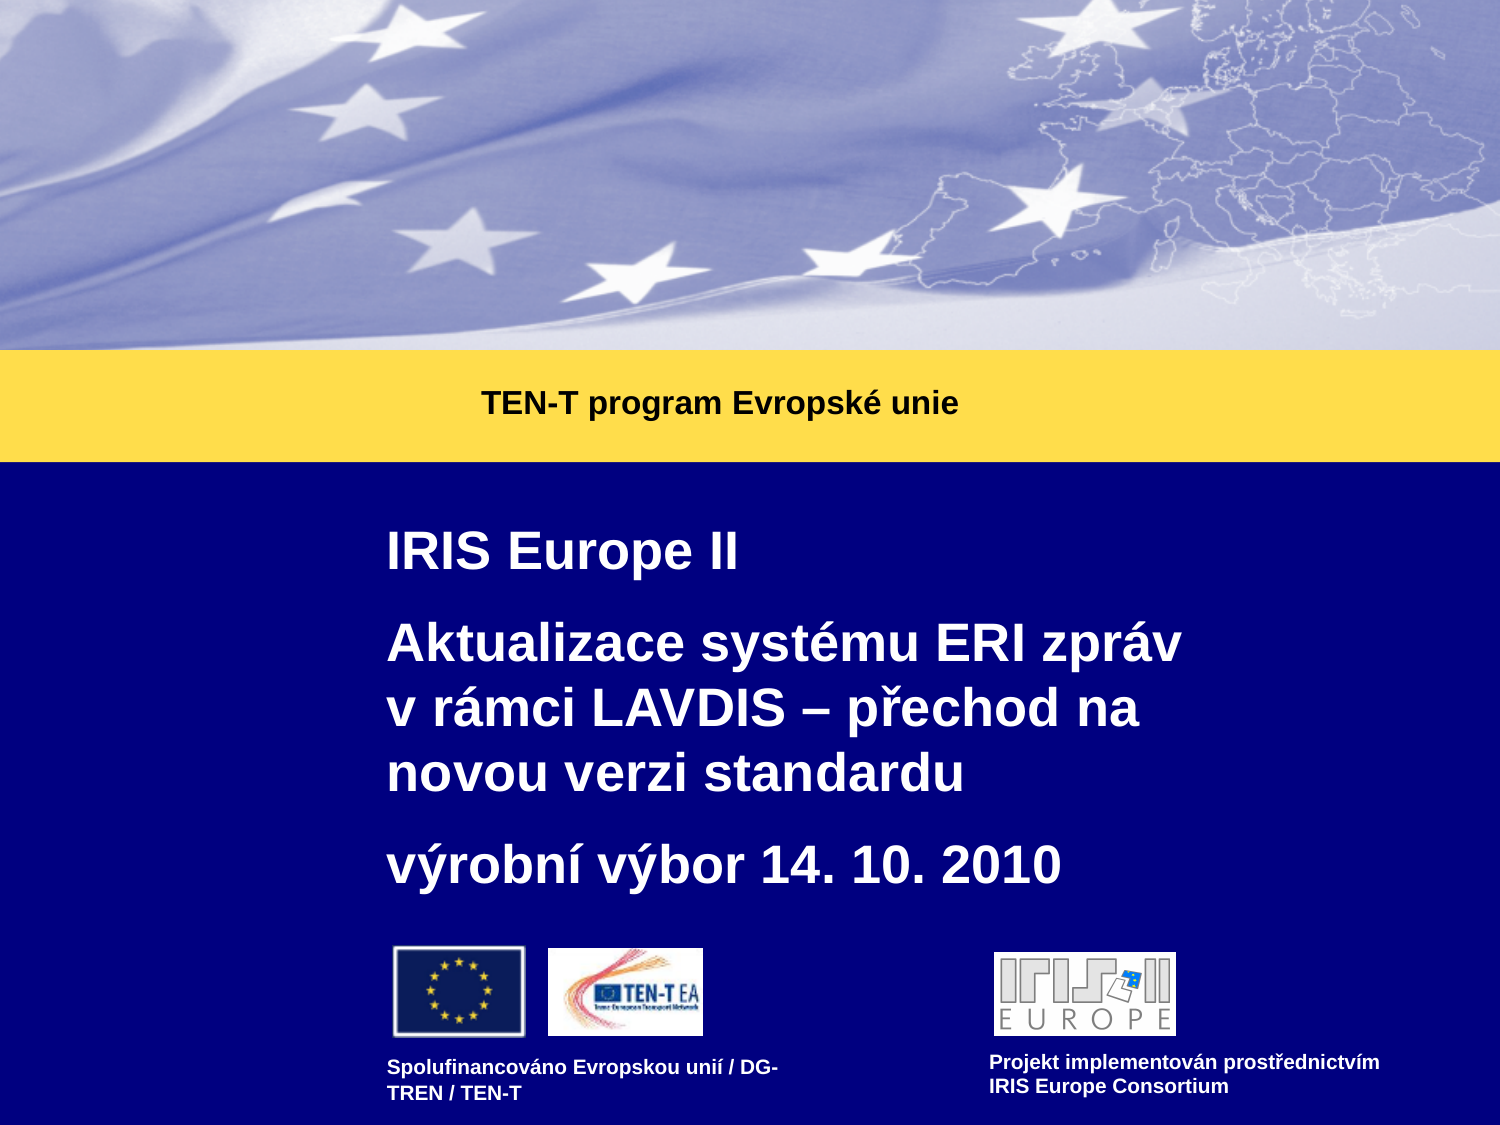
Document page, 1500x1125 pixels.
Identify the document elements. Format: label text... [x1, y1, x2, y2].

text_box IRIS Europe II Aktualizace systému ERI zpráv v rámci LAVDIS – přechod na novou verzi standardu výrobní výbor 14. 10. 2010 [372, 507, 1235, 902]
picture [993, 951, 1176, 1037]
text_box Projekt implementován prostřednictvím IRIS Europe Consortium [974, 1040, 1412, 1106]
picture [548, 948, 704, 1037]
text_box [0, 463, 1500, 1125]
picture [0, 0, 1500, 356]
picture [392, 945, 526, 1039]
text_box Spolufinancováno Evropskou unií / DG-TREN / TEN-T [372, 1046, 829, 1112]
text_box [0, 362, 1500, 463]
text_box TEN-T program Evropské unie [466, 373, 1034, 429]
